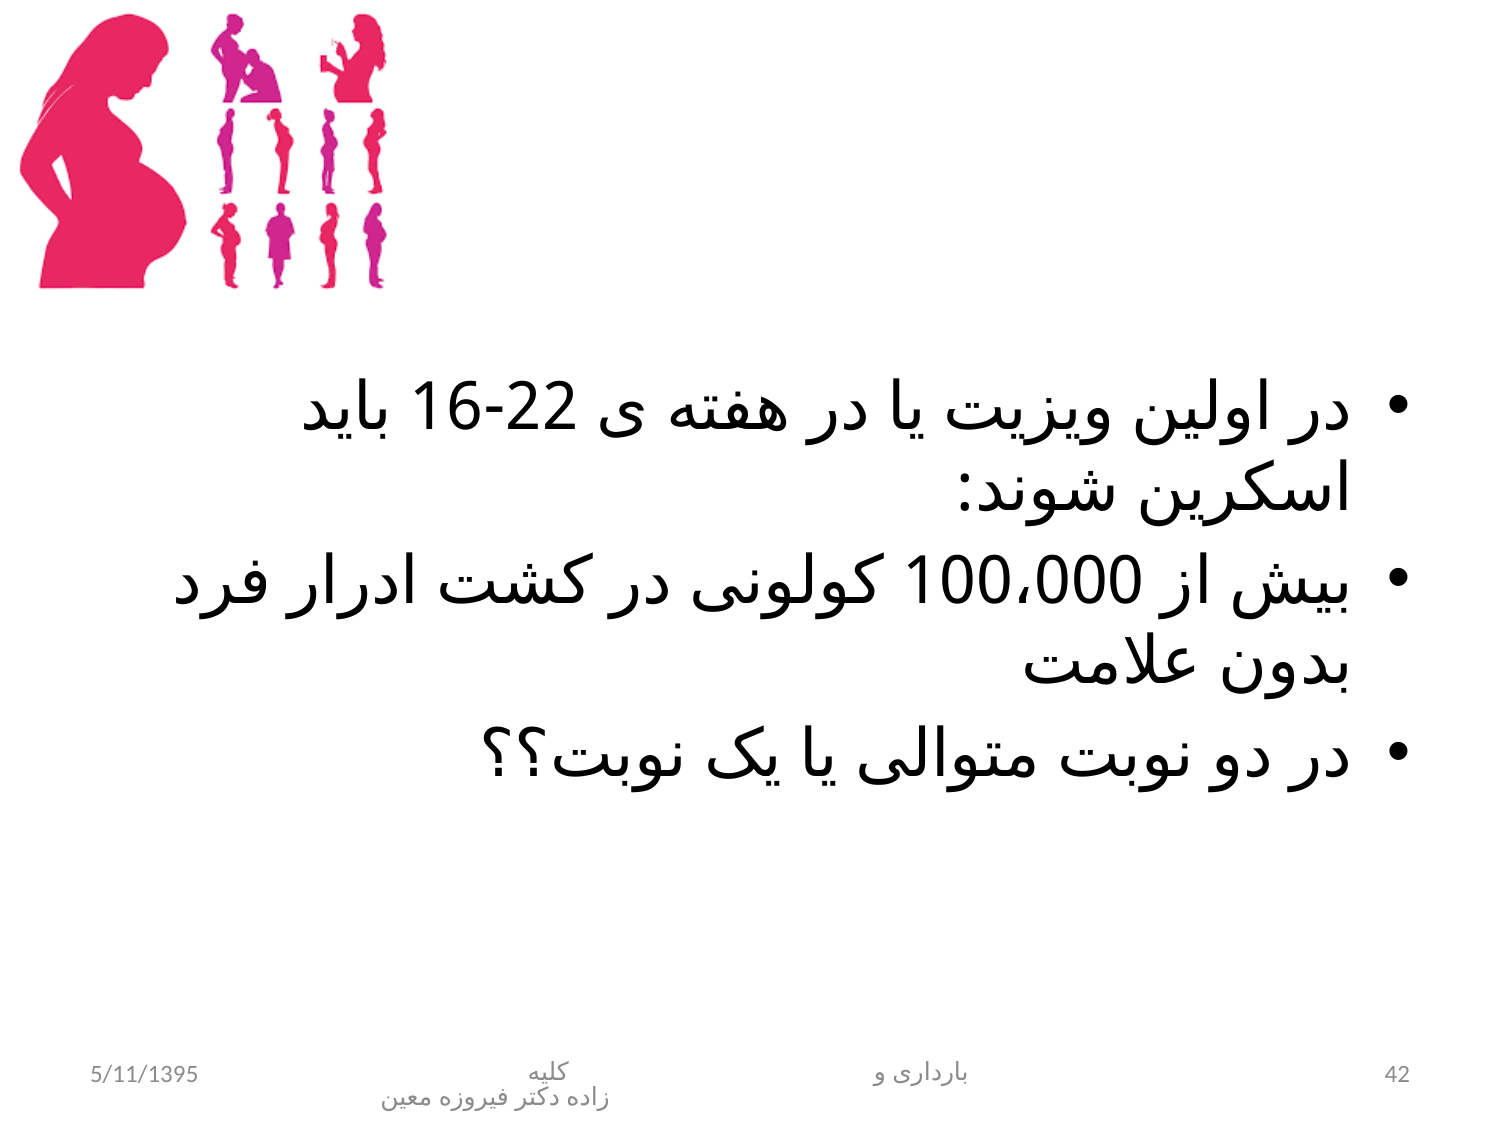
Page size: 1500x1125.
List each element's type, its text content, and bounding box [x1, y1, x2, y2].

list در اولین ویزیت یا در هفته ی 22-16 باید اسکرین شوند: بیش از 100،000 کولونی در کشت ادرار فرد بدون علامت در دو نوبت متوالی یا یک نوبت؟؟ [75, 262, 1425, 1005]
slide_number 42 [1074, 1042, 1425, 1103]
picture [0, 0, 407, 304]
footer بارداری و کلیه دکتر فیروزه معین زاده [512, 1042, 988, 1103]
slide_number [75, 1042, 425, 1103]
